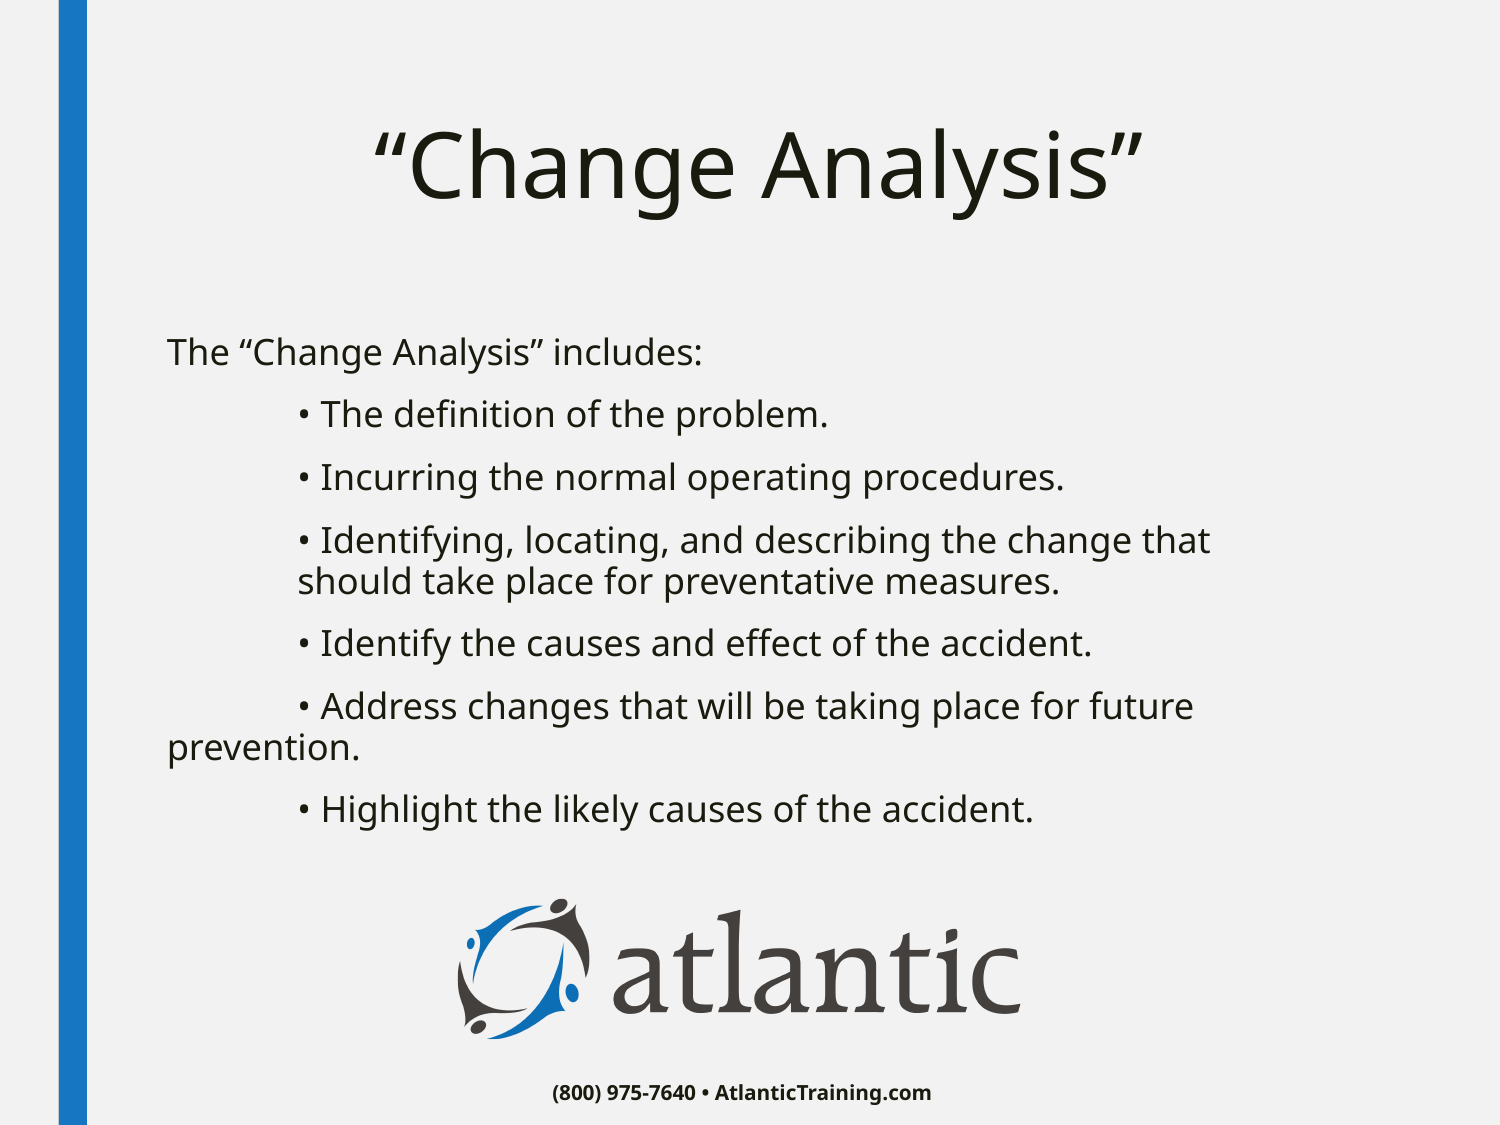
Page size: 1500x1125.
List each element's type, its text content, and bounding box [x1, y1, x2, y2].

picture [454, 886, 1030, 1058]
title “Change Analysis” [168, 112, 1351, 357]
footer (800) 975-7640 • AtlanticTraining.com [355, 1058, 1129, 1125]
list The “Change Analysis” includes: • The definition of the problem. • Incurring the normal operating procedures. • Identifying, locating, and describing the change that should take place for preventative measures. • Identify the causes and effect of the accident. • Address changes that will be taking place for future prevention. • Highlight the likely causes of the accident. [151, 324, 1334, 844]
